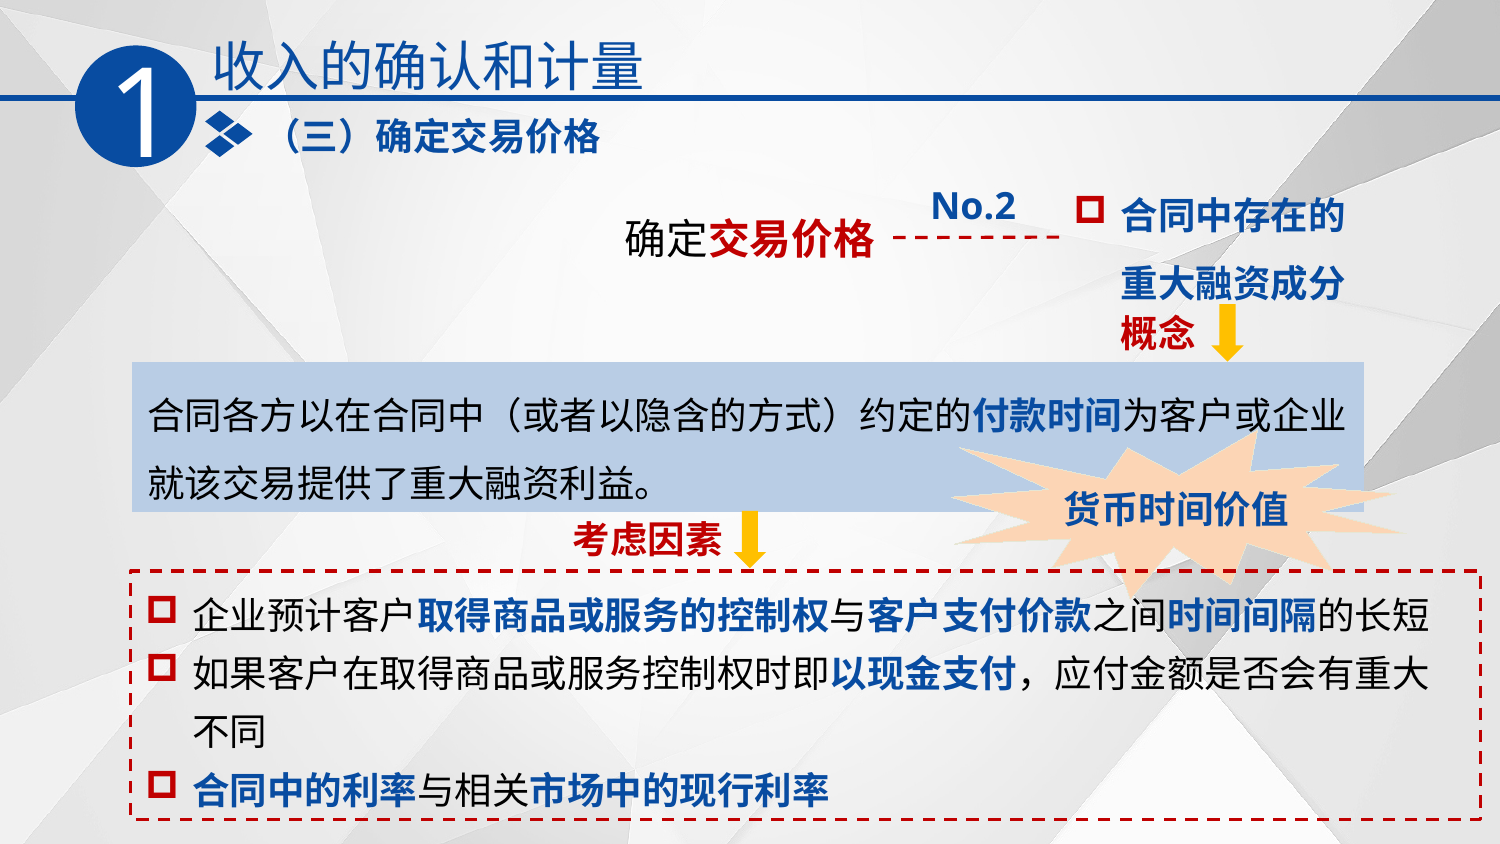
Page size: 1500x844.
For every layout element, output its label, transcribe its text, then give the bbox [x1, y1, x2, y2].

text_box No.2 [915, 174, 1031, 232]
text_box 货币时间价值 [951, 429, 1407, 571]
text_box [205, 135, 235, 158]
text_box 收入的确认和计量 [198, 37, 792, 92]
text_box 考虑因素 [558, 508, 738, 569]
text_box [75, 107, 84, 138]
text_box 企业预计客户取得商品或服务的控制权与客户支付价款之间时间间隔的长短 如果客户在取得商品或服务控制权时即以现金支付，应付金额是否会有重大不同 合同中的利率与相关市场中的现行利率 [130, 571, 1481, 820]
text_box 合同中存在的重大融资成分 [1059, 162, 1364, 312]
text_box [75, 74, 84, 97]
text_box [1211, 304, 1244, 362]
text_box [223, 122, 253, 145]
picture [0, 101, 1500, 844]
text_box 1 [84, 45, 203, 97]
text_box 1 [84, 107, 203, 171]
text_box 概念 [1105, 302, 1211, 363]
text_box [738, 510, 767, 569]
text_box [205, 110, 235, 133]
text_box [891, 233, 1060, 239]
text_box 确定交易价格 [609, 205, 891, 270]
picture [0, 0, 1500, 95]
text_box （三）确定交易价格 [251, 107, 614, 164]
text_box 合同各方以在合同中（或者以隐含的方式）约定的付款时间为客户或企业就该交易提供了重大融资利益。 [132, 362, 1364, 512]
